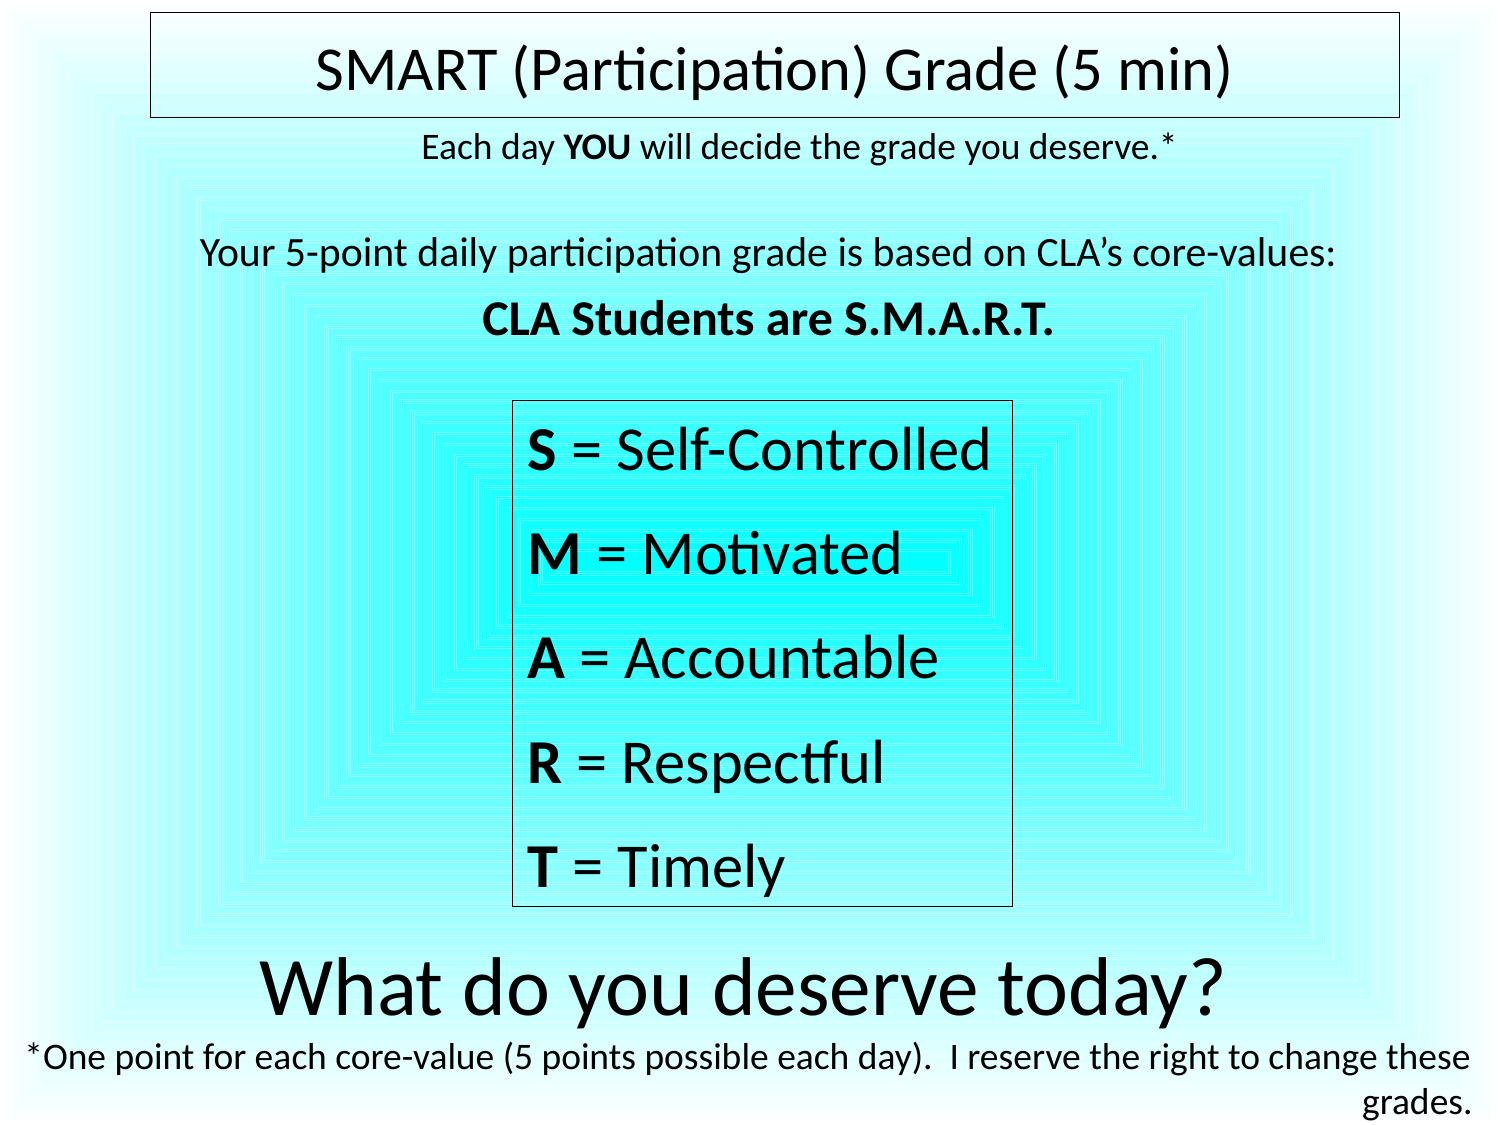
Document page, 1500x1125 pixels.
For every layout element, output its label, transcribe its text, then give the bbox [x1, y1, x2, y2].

text_box SMART (Participation) Grade (5 min) [150, 12, 1400, 118]
text_box What do you deserve today? *One point for each core-value (5 points possible each day). I reserve the right to change these grades. [0, 924, 1488, 1125]
text_box S = Self-Controlled M = Motivated A = Accountable R = Respectful T = Timely [512, 400, 1013, 907]
text_box Each day YOU will decide the grade you deserve.* [199, 114, 1400, 175]
list Your 5-point daily participation grade is based on CLA’s core-values: CLA Students are S.M.A.R.T. [37, 217, 1500, 383]
